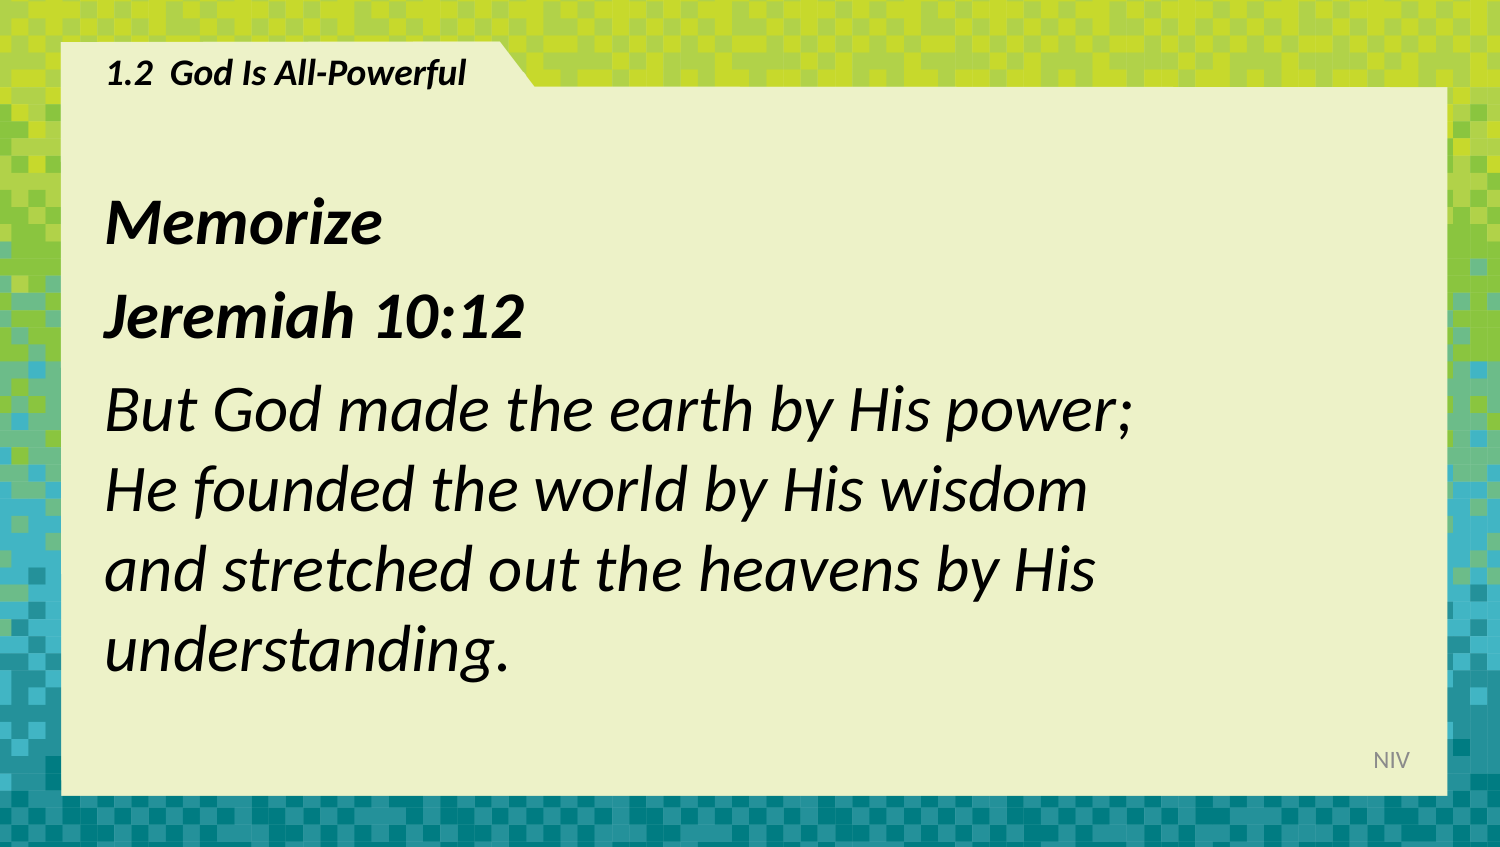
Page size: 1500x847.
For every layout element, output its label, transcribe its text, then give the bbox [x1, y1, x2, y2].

list Memorize Jeremiah 10:12 But God made the earth by His power; He founded the world by His wisdom and stretched out the heavens by His understanding. [89, 141, 1403, 722]
picture [0, 0, 1500, 847]
title 1.2 God Is All-Powerful [89, 33, 1420, 108]
footer NIV [950, 736, 1425, 782]
